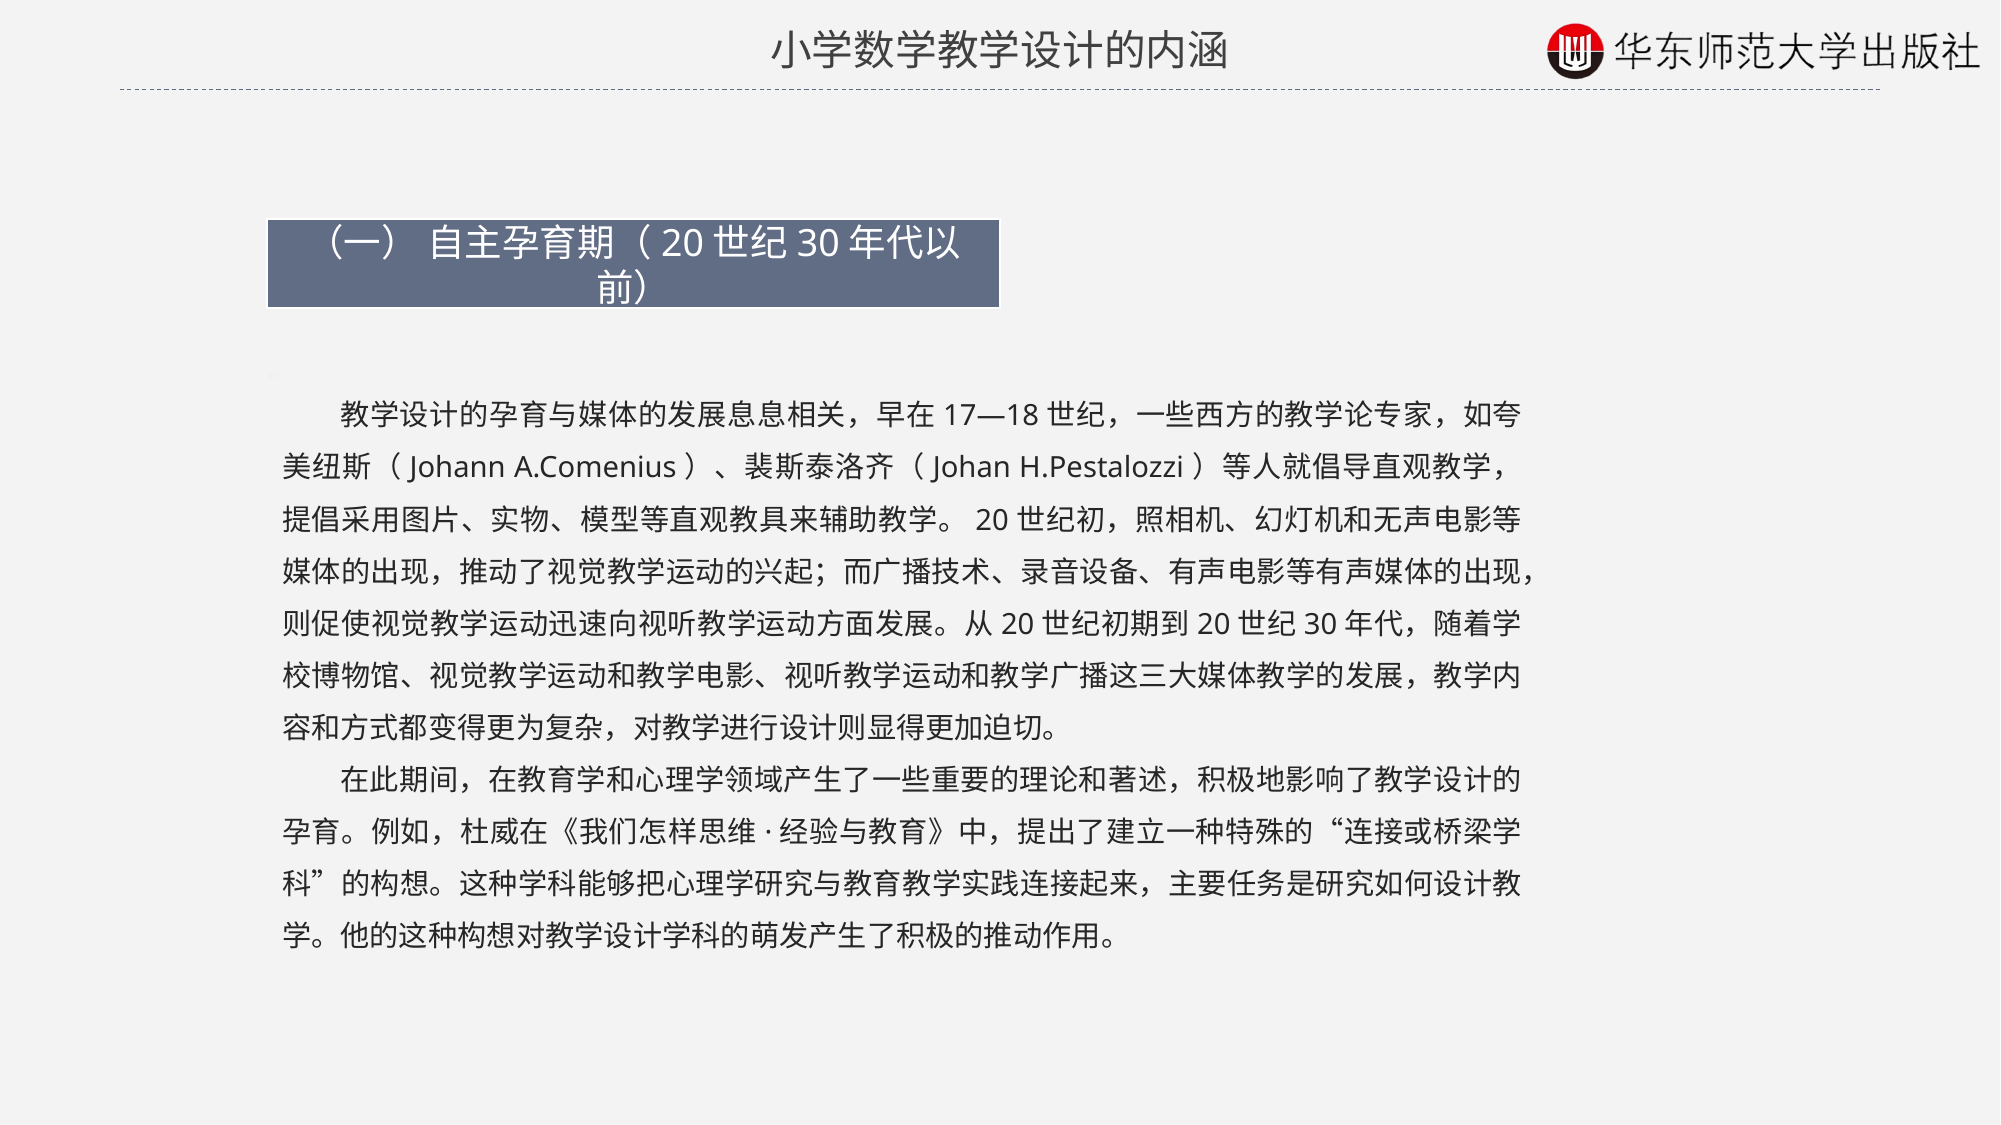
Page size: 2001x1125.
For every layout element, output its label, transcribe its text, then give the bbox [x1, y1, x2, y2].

text_box 教学设计的孕育与媒体的发展息息相关，早在17—18世纪，一些西方的教学论专家，如夸美纽斯（Johann A.Comenius）、裴斯泰洛齐（Johan H.Pestalozzi）等人就倡导直观教学，提倡采用图片、实物、模型等直观教具来辅助教学。20世纪初，照相机、幻灯机和无声电影等媒体的出现，推动了视觉教学运动的兴起；而广播技术、录音设备、有声电影等有声媒体的出现，则促使视觉教学运动迅速向视听教学运动方面发展。从20世纪初期到20世纪30年代，随着学校博物馆、视觉教学运动和教学电影、视听教学运动和教学广播这三大媒体教学的发展，教学内容和方式都变得更为复杂，对教学进行设计则显得更加迫切。 在此期间，在教育学和心理学领域产生了一些重要的理论和著述，积极地影响了教学设计的孕育。例如，杜威在《我们怎样思维·经验与教育》中，提出了建立一种特殊的“连接或桥梁学科”的构想。这种学科能够把心理学研究与教育教学实践连接起来，主要任务是研究如何设计教学。他的这种构想对教学设计学科的萌发产生了积极的推动作用。 [267, 372, 1537, 960]
text_box （一） 自主孕育期（20世纪30年代以前） [266, 218, 1001, 309]
text_box 小学数学教学设计的内涵 [680, 23, 1320, 74]
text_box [1536, 13, 1989, 83]
